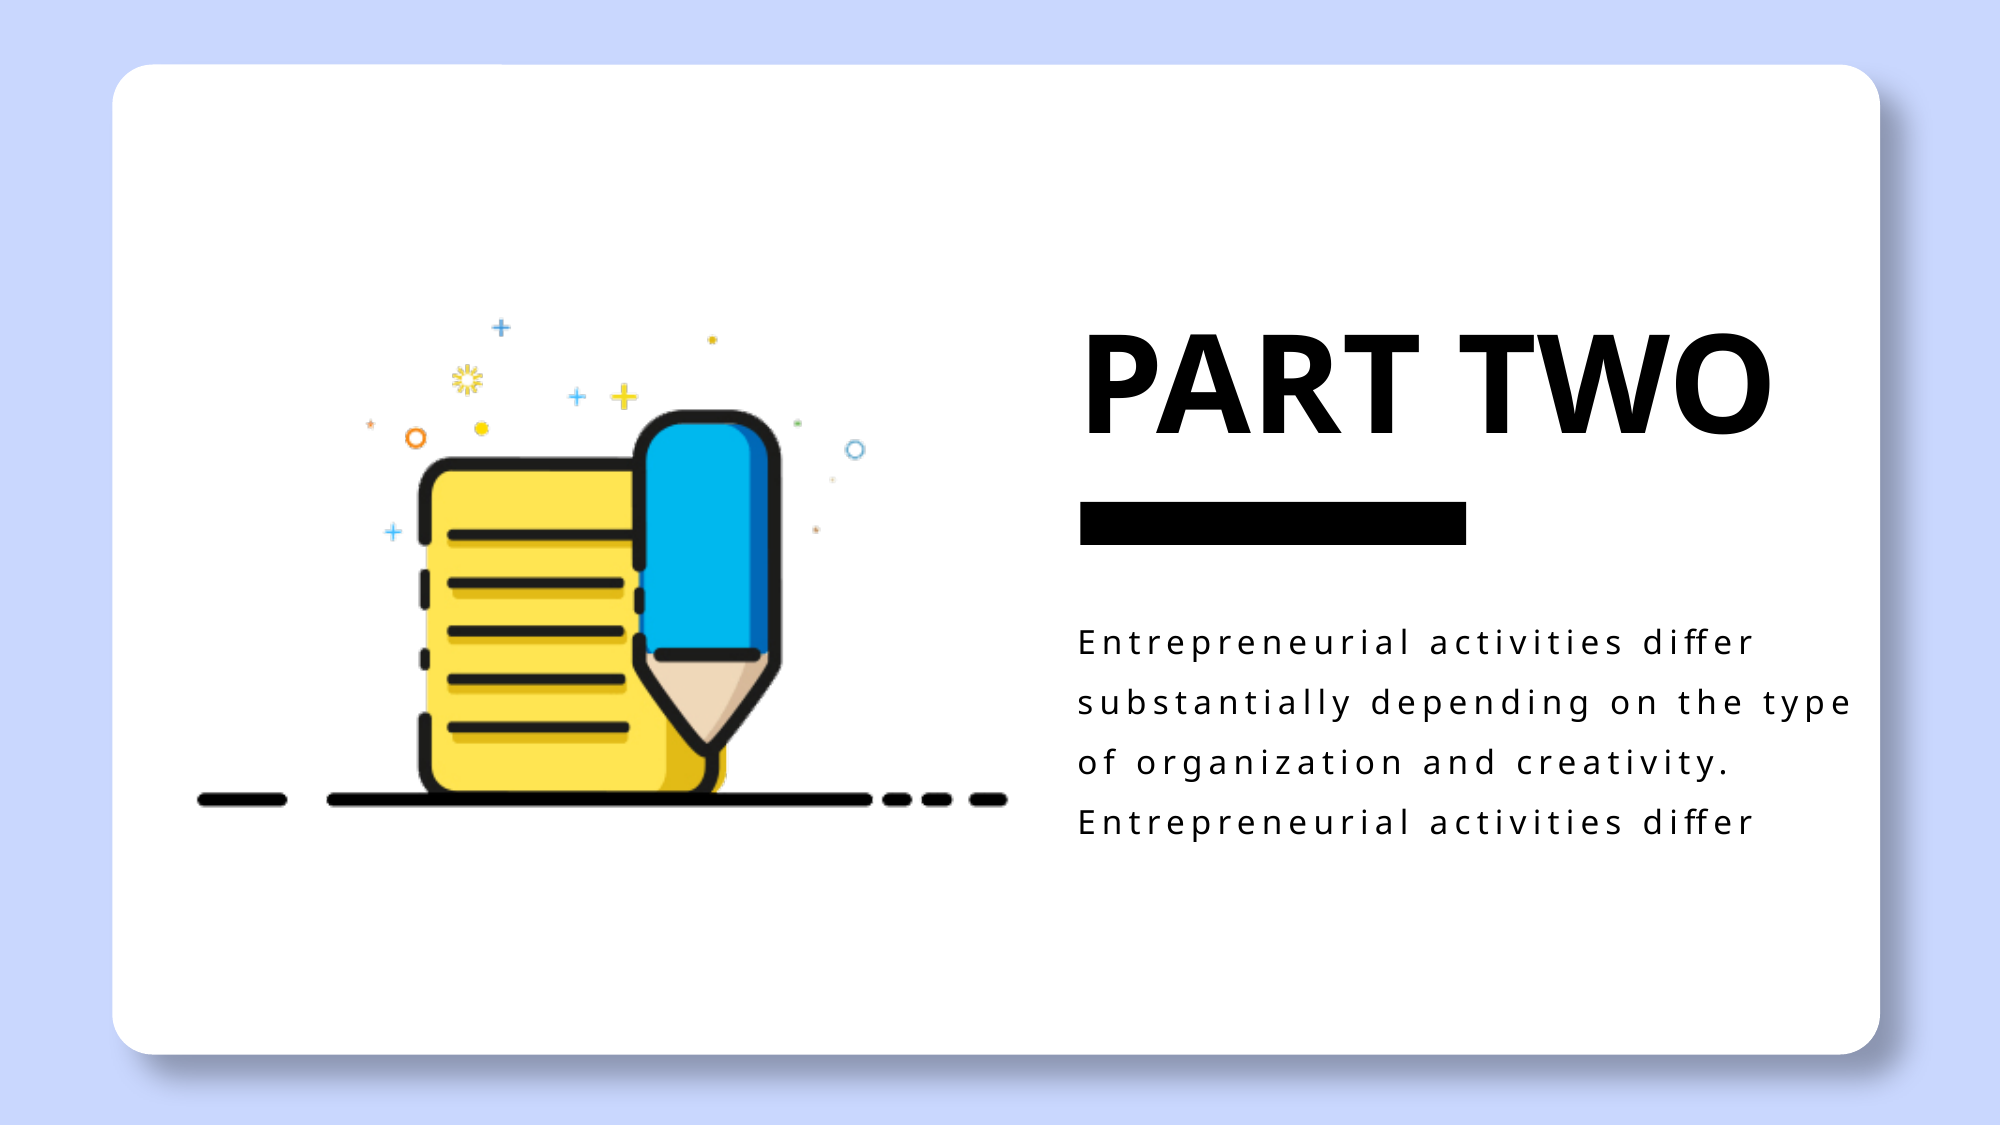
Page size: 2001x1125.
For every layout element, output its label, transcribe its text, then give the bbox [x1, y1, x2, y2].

text_box [1166, 63, 1882, 288]
text_box [1166, 501, 1467, 546]
text_box Entrepreneurial activities differ substantially depending on the type of organization and creativity. Entrepreneurial activities differ [1166, 593, 1879, 849]
picture [40, 0, 1166, 1125]
text_box PART TWO [1166, 288, 1916, 469]
text_box [1166, 469, 1882, 1056]
